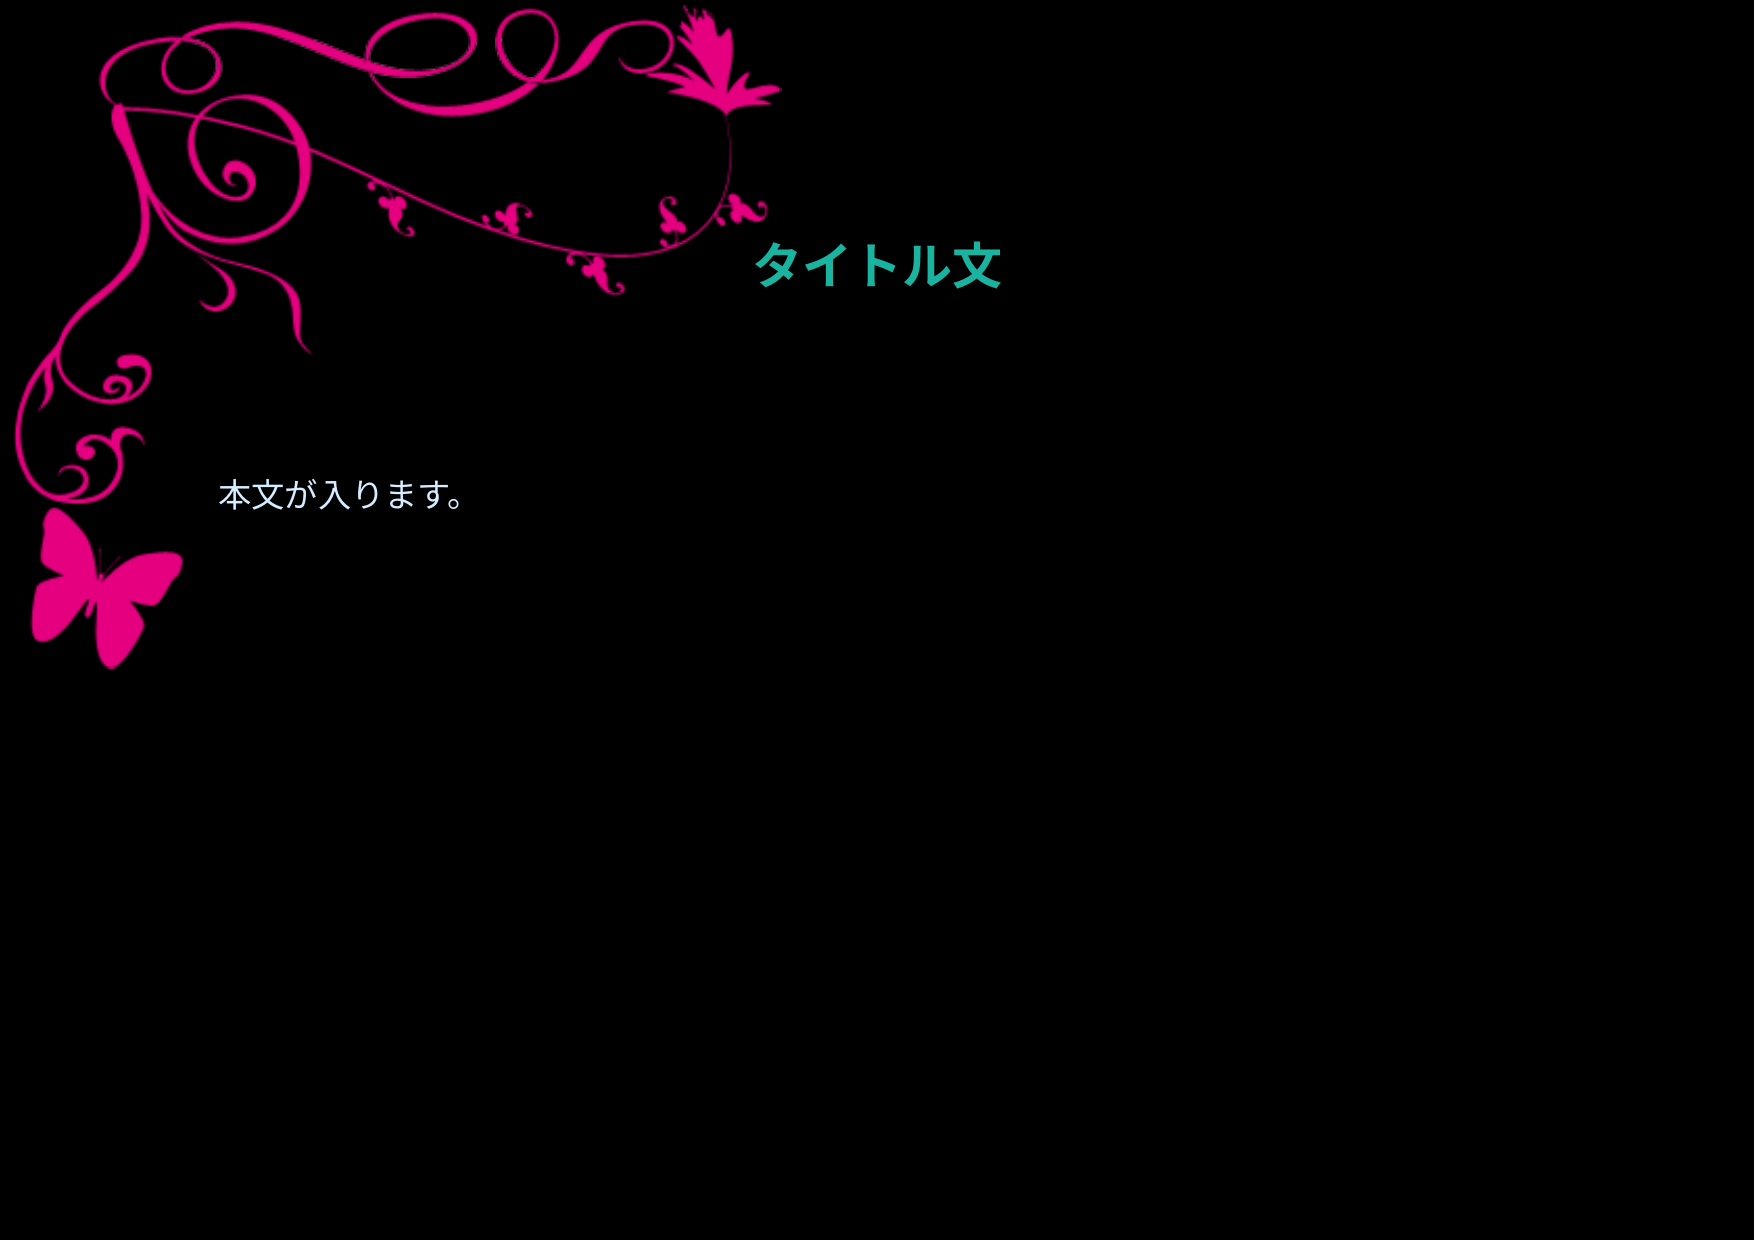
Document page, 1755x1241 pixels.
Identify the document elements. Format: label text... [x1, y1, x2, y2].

title タイトル文 [144, 227, 1610, 302]
list 本文が入ります。 [203, 466, 1610, 1105]
picture [14, 5, 782, 669]
